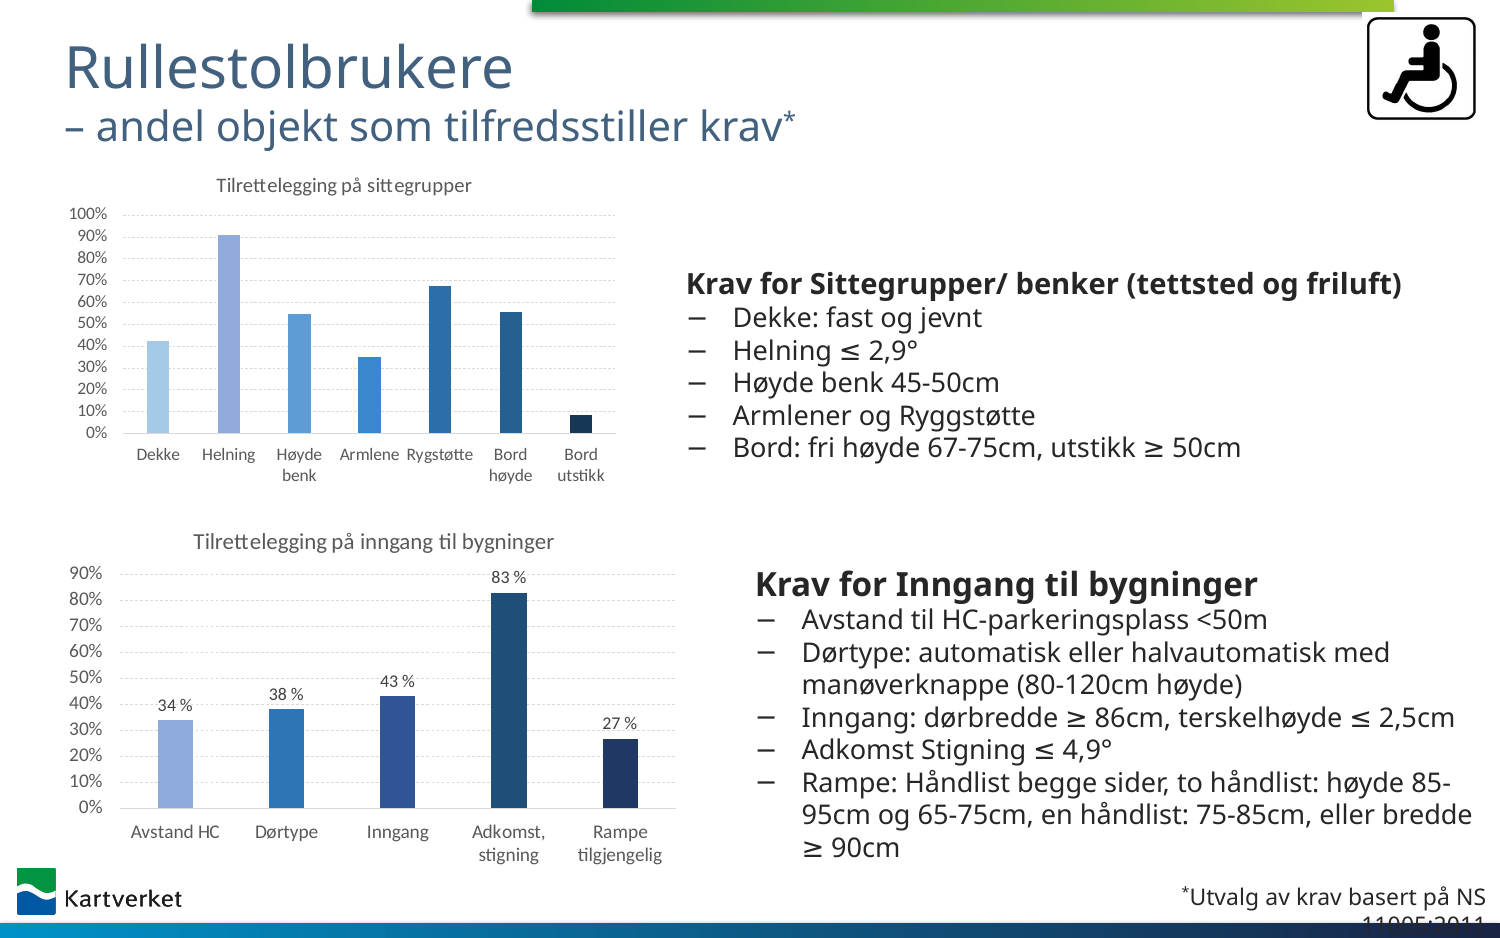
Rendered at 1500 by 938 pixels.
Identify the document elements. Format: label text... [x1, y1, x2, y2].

text_box Rullestolbrukere – andel objekt som tilfredsstiller krav* [49, 25, 1431, 158]
text_box Krav for Sittegrupper/ benker (tettsted og friluft) Dekke: fast og jevnt Helning ≤ 2,9° Høyde benk 45-50cm Armlener og Ryggstøtte Bord: fri høyde 67-75cm, utstikk ≥ 50cm [670, 258, 1418, 471]
text_box *Utvalg av krav basert på NS 11005:2011 [1068, 873, 1500, 938]
picture [62, 166, 626, 492]
picture [62, 520, 687, 874]
picture [1362, 12, 1481, 126]
text_box Krav for Inngang til bygninger Avstand til HC-parkeringsplass <50m Dørtype: automatisk eller halvautomatisk med manøverknappe (80-120cm høyde) Inngang: dørbredde ≥ 86cm, terskelhøyde ≤ 2,5cm Adkomst Stigning ≤ 4,9° Rampe: Håndlist begge sider, to håndlist: høyde 85-95cm og 65-75cm, en håndlist: 75-85cm, eller bredde ≥ 90cm [740, 555, 1491, 870]
